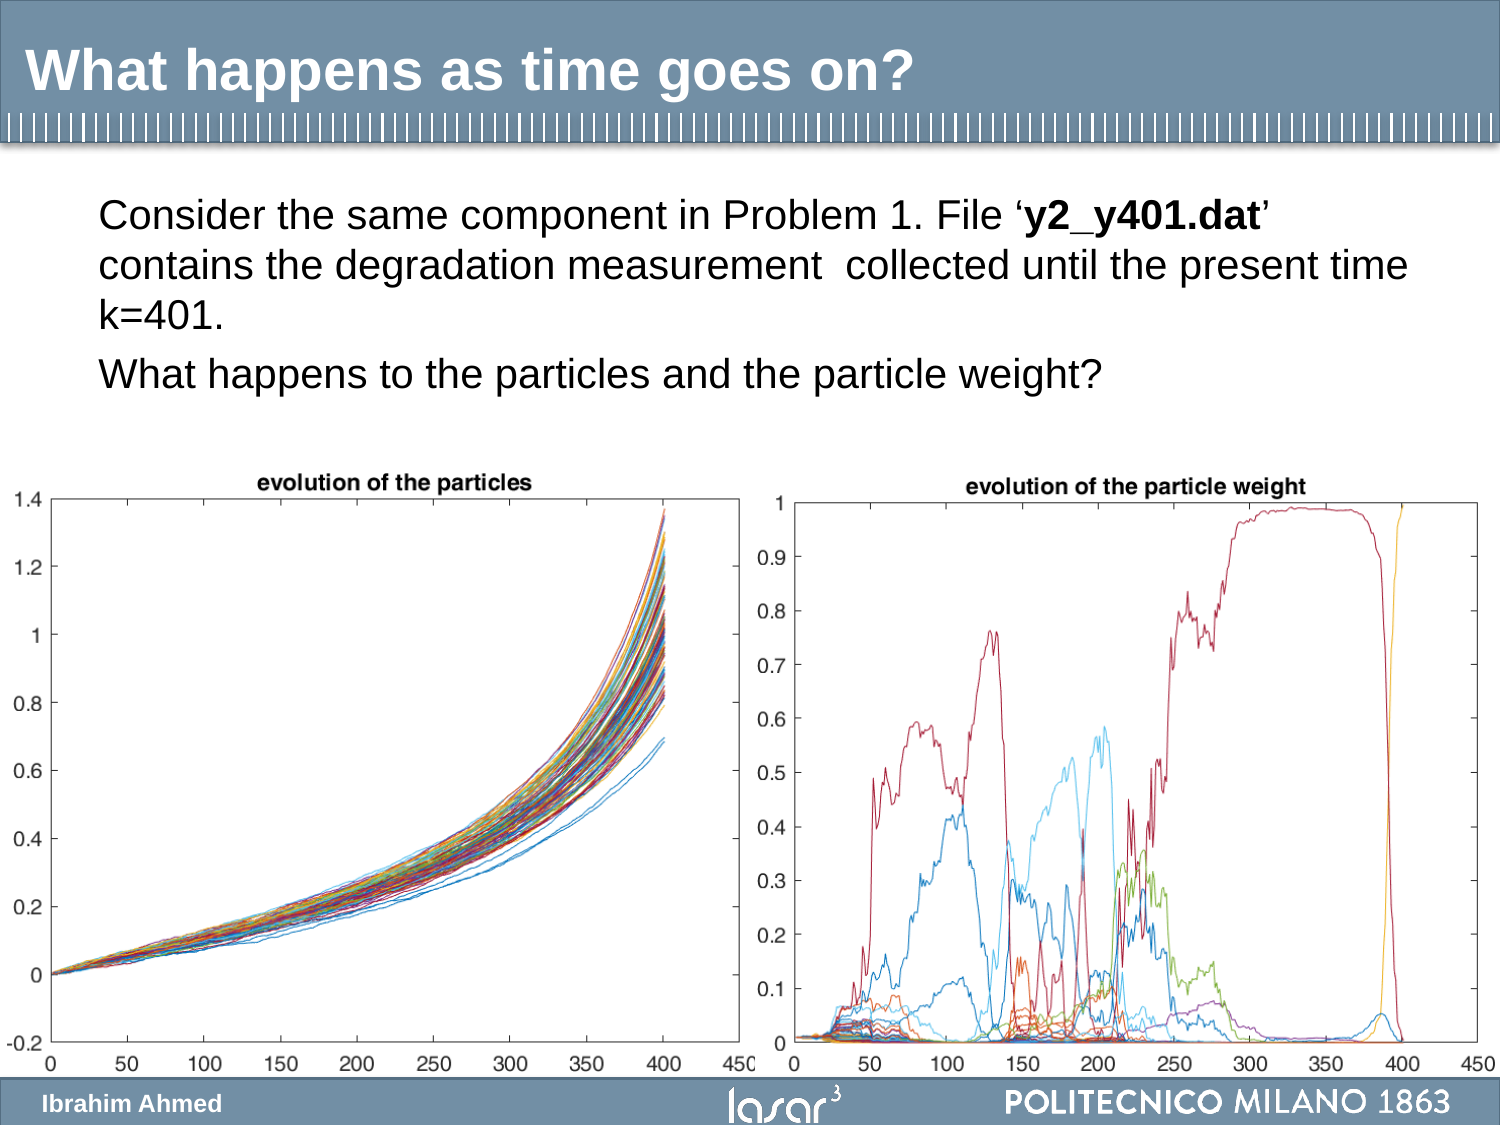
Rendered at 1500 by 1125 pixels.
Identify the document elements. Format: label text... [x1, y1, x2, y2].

picture [0, 471, 1500, 1125]
picture [729, 1084, 841, 1123]
title What happens as time goes on? [25, 0, 1434, 143]
